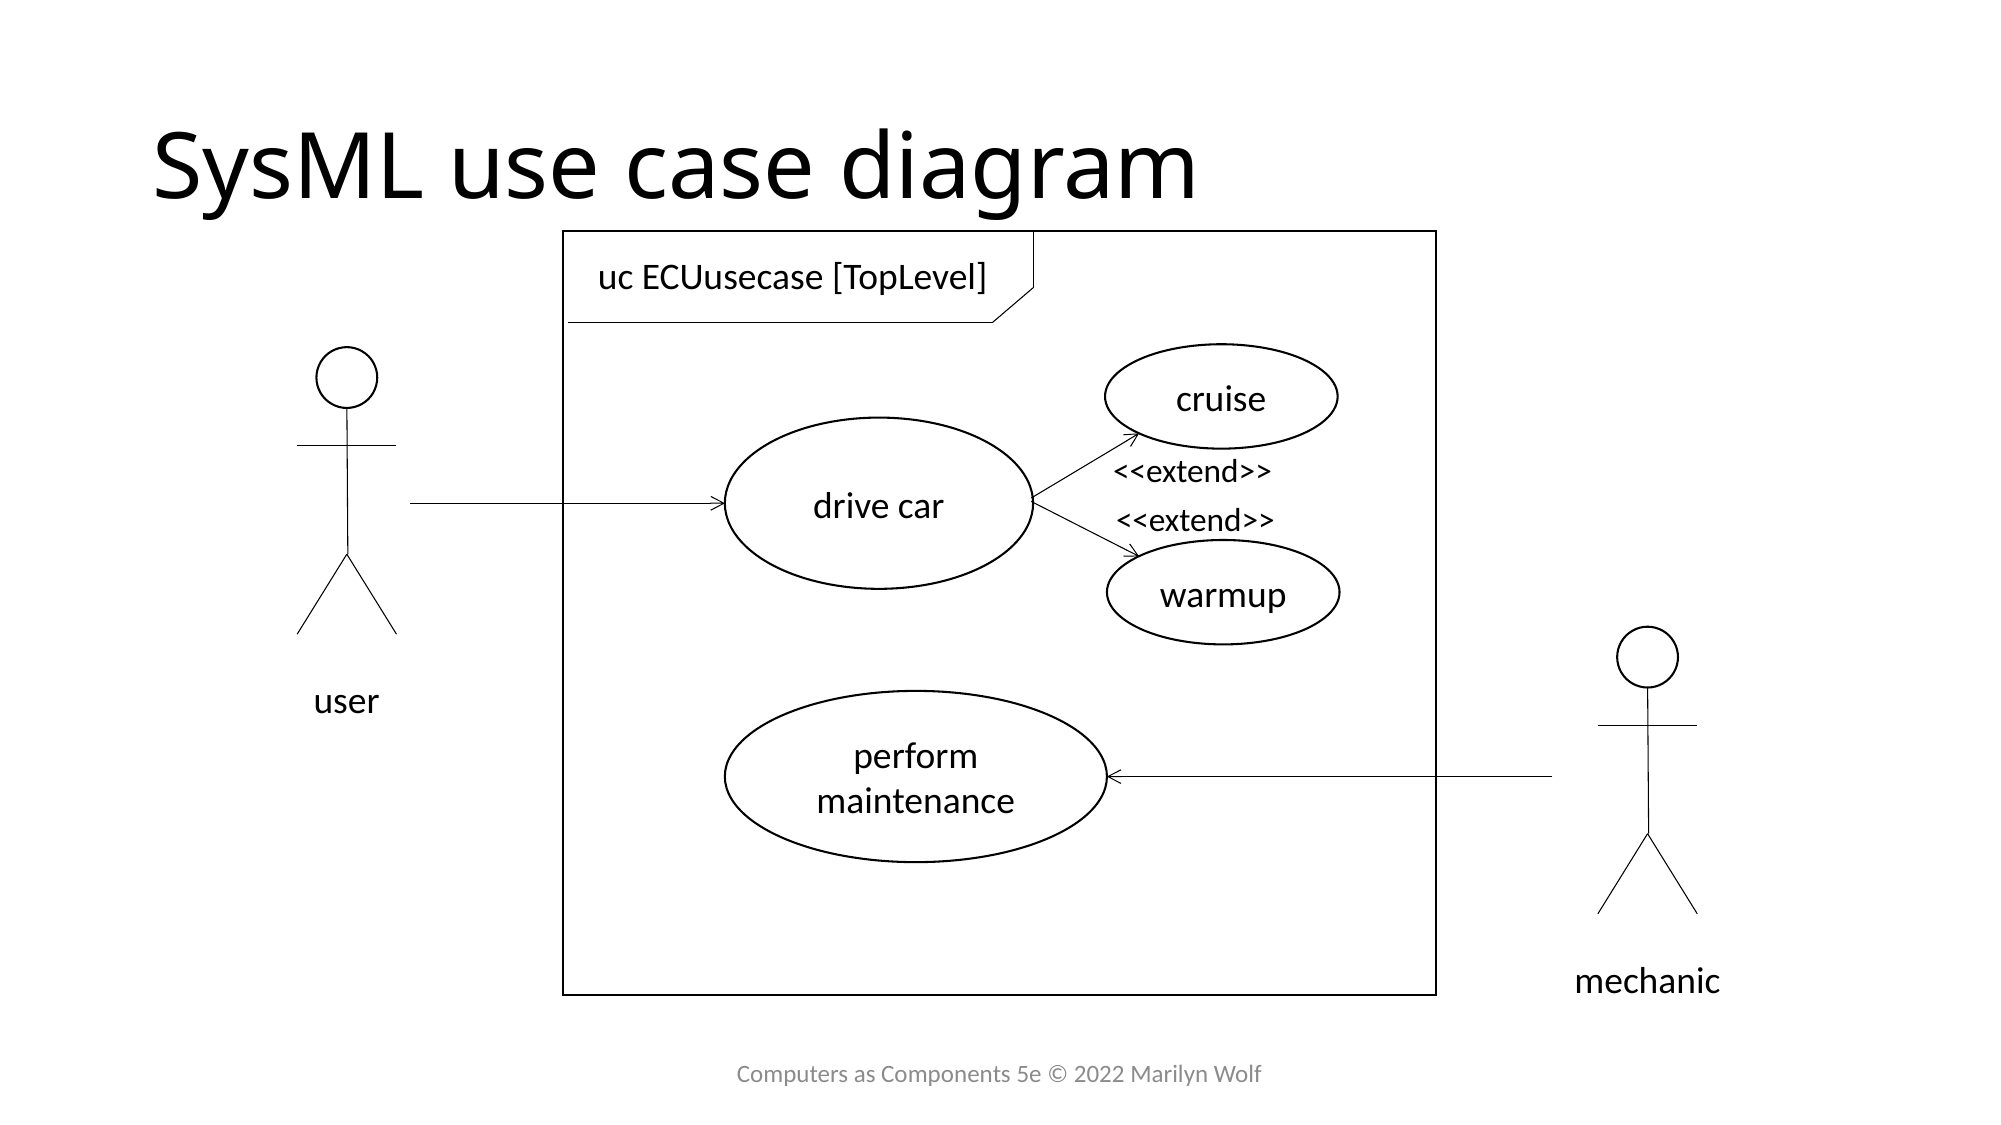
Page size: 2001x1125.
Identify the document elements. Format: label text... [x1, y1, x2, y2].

text_box drive car [723, 416, 1035, 590]
text_box [562, 230, 1437, 996]
text_box user [298, 668, 395, 729]
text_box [568, 231, 1034, 323]
title SysML use case diagram [137, 59, 1863, 278]
text_box warmup [1105, 546, 1341, 646]
text_box mechanic [1559, 948, 1736, 1008]
footer Computers as Components 5e © 2022 Marilyn Wolf [662, 1042, 1338, 1103]
text_box <<extend>> [1101, 490, 1290, 546]
text_box cruise [1104, 343, 1339, 450]
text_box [1597, 626, 1698, 914]
text_box perform maintenance [723, 689, 1108, 864]
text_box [297, 347, 397, 635]
text_box <<extend>> [1140, 441, 1287, 490]
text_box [1031, 433, 1140, 498]
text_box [1031, 501, 1140, 557]
